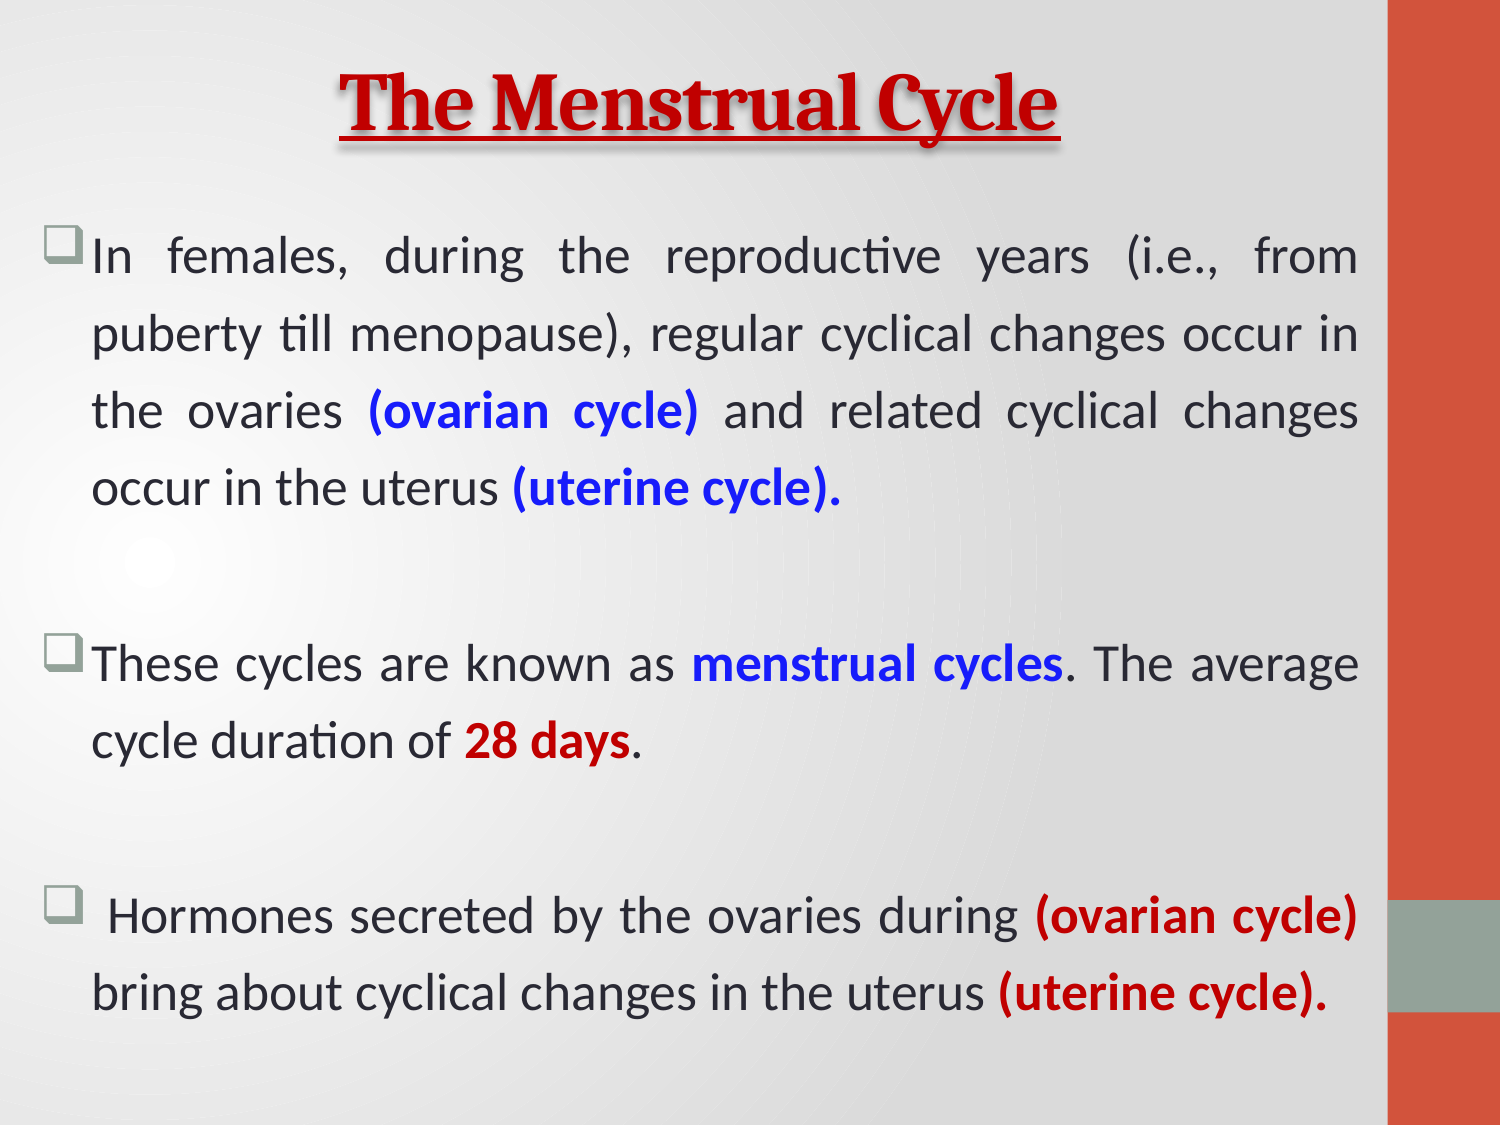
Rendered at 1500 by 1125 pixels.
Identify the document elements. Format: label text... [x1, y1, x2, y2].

title The Menstrual Cycle [75, 37, 1325, 157]
list In females, during the reproductive years (i.e., from puberty till menopause), regular cyclical changes occur in the ovaries (ovarian cycle) and related cyclical changes occur in the uterus (uterine cycle). These cycles are known as menstrual cycles. The average cycle duration of 28 days. Hormones secreted by the ovaries during (ovarian cycle) bring about cyclical changes in the uterus (uterine cycle). [24, 200, 1375, 1125]
